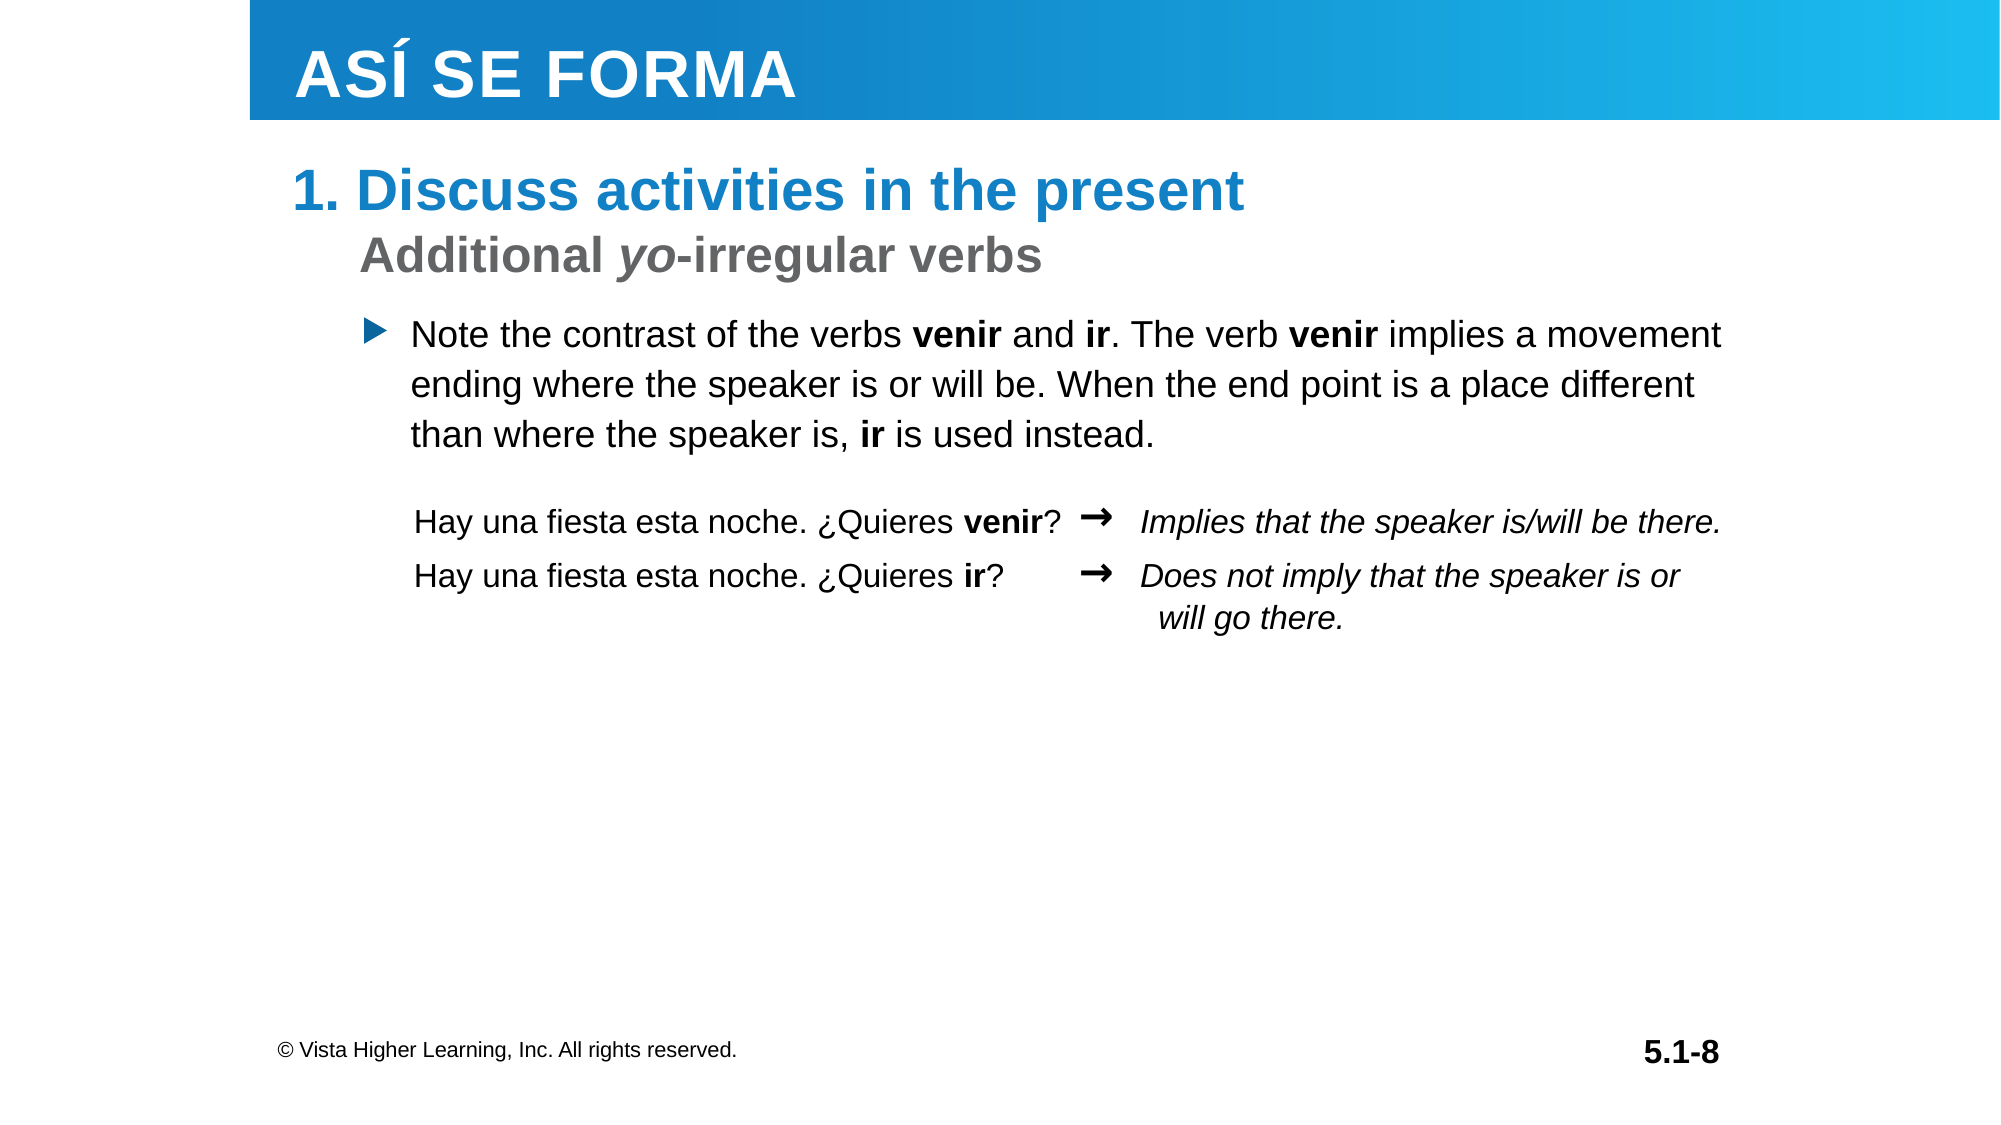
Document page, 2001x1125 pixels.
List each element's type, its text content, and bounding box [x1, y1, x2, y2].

list Note the contrast of the verbs venir and ir. The verb venir implies a movement ending where the speaker is or will be. When the end point is a place different than where the speaker is, ir is used instead. [395, 297, 1784, 448]
footer © Vista Higher Learning, Inc. All rights reserved. [262, 1023, 1231, 1076]
table_header Implies that the speaker is/will be there. Does not imply that the speaker is or will go there. [1132, 491, 1735, 644]
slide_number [1283, 1023, 1735, 1077]
text_box → [1064, 537, 1129, 603]
table_header Hay una fiesta esta noche. ¿Quieres venir? Hay una fiesta esta noche. ¿Quieres ir? [406, 491, 1132, 644]
text_box [363, 316, 388, 345]
text_box → [1064, 481, 1129, 537]
